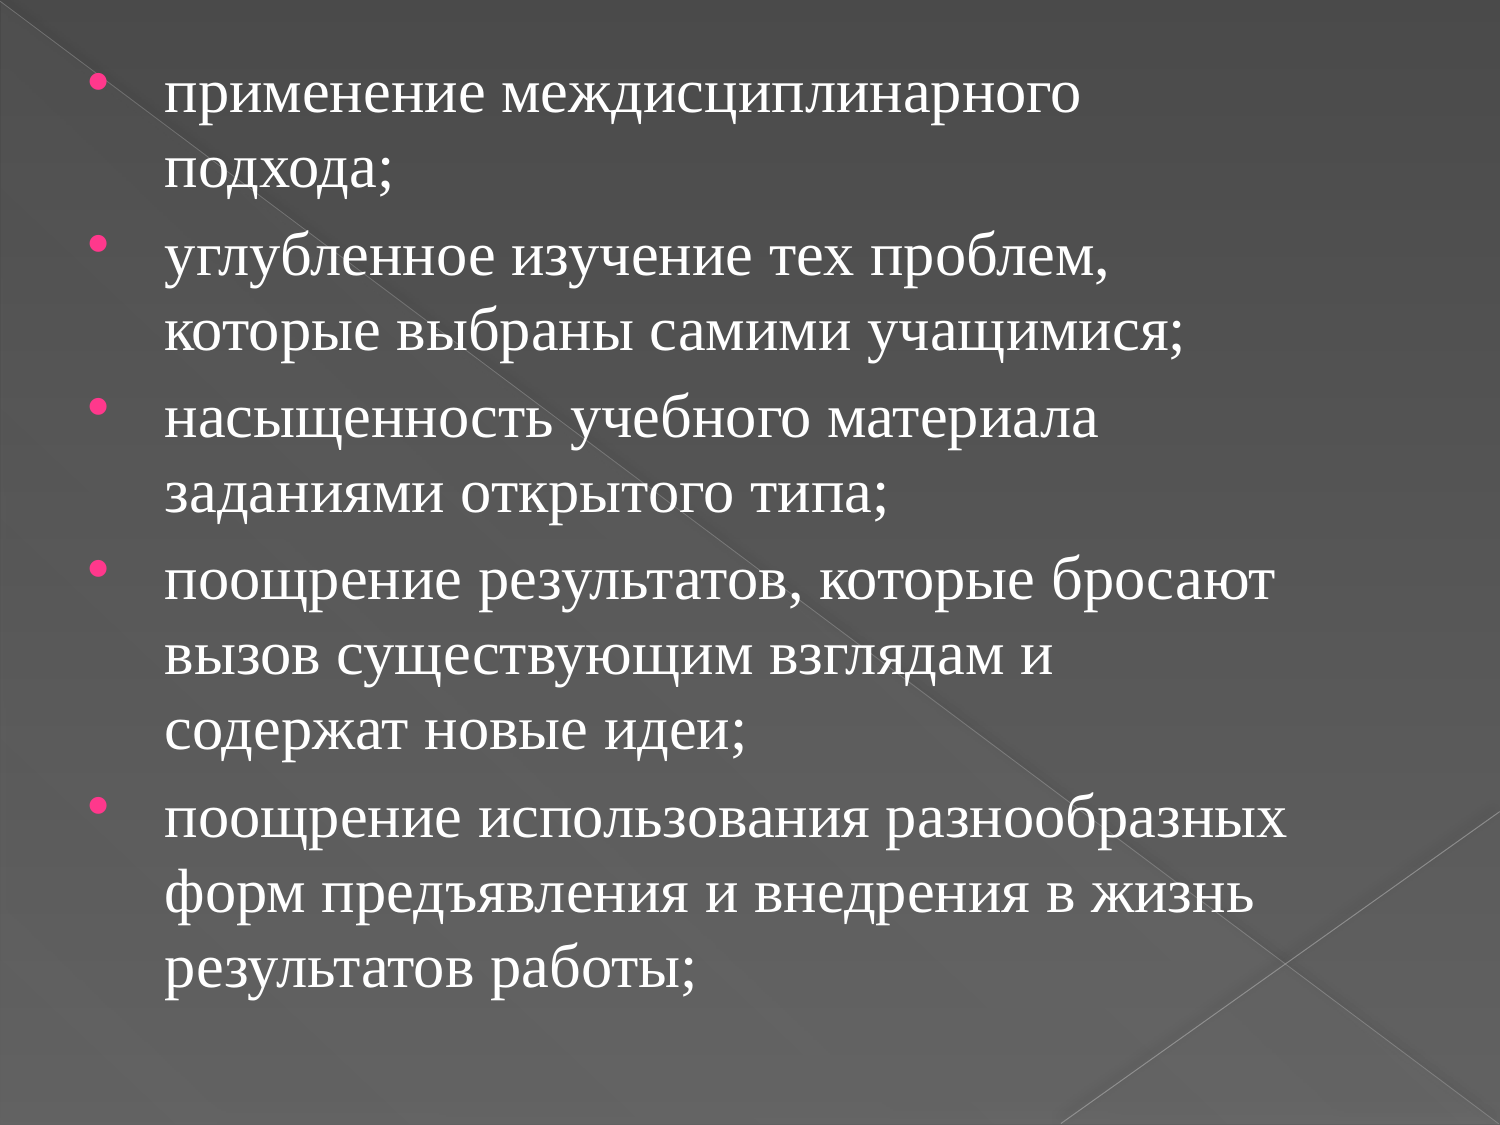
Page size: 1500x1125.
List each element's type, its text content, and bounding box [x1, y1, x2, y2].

list применение междисциплинарного подхода; углубленное изучение тех проблем, которые выбраны самими учащимися; насыщенность учебного материала заданиями открытого типа; поощрение результатов, которые бросают вызов существующим взглядам и содержат новые идеи; поощрение использования разнообразных форм предъявления и внедрения в жизнь результатов работы; [75, 42, 1329, 1062]
